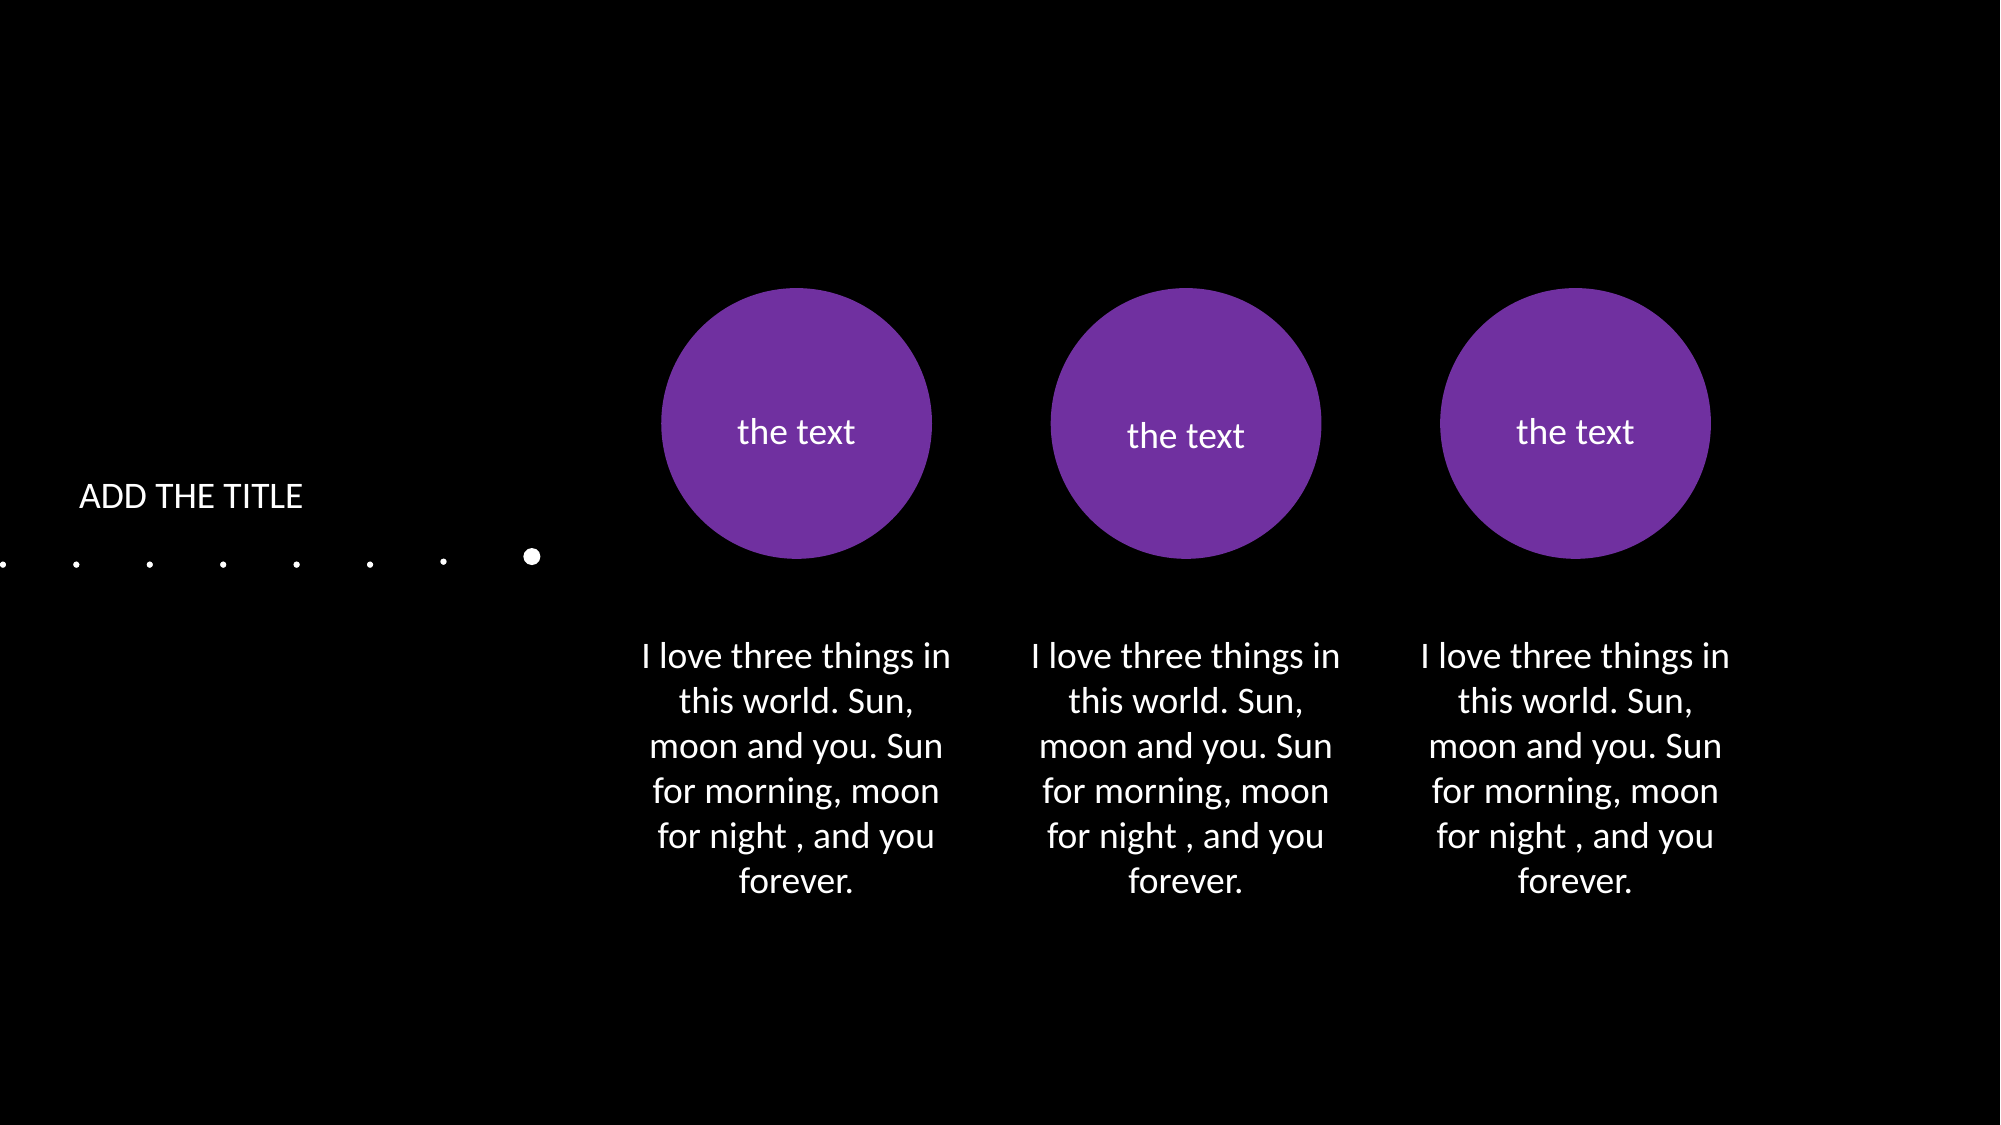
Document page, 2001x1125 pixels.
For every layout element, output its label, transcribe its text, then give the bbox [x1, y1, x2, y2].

text_box the text [1107, 403, 1265, 463]
text_box [1439, 287, 1712, 560]
text_box the text [1497, 400, 1654, 460]
text_box ADD THE TITLE [44, 463, 338, 524]
text_box I love three things in this world. Sun, moon and you. Sun for morning, moon for night , and you forever. [617, 623, 976, 909]
text_box I love three things in this world. Sun, moon and you. Sun for morning, moon for night , and you forever. [1396, 623, 1755, 909]
text_box [1049, 287, 1323, 560]
text_box I love three things in this world. Sun, moon and you. Sun for morning, moon for night , and you forever. [1006, 623, 1366, 909]
text_box [522, 546, 542, 567]
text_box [0, 558, 447, 568]
text_box [660, 287, 934, 560]
text_box the text [718, 400, 875, 460]
